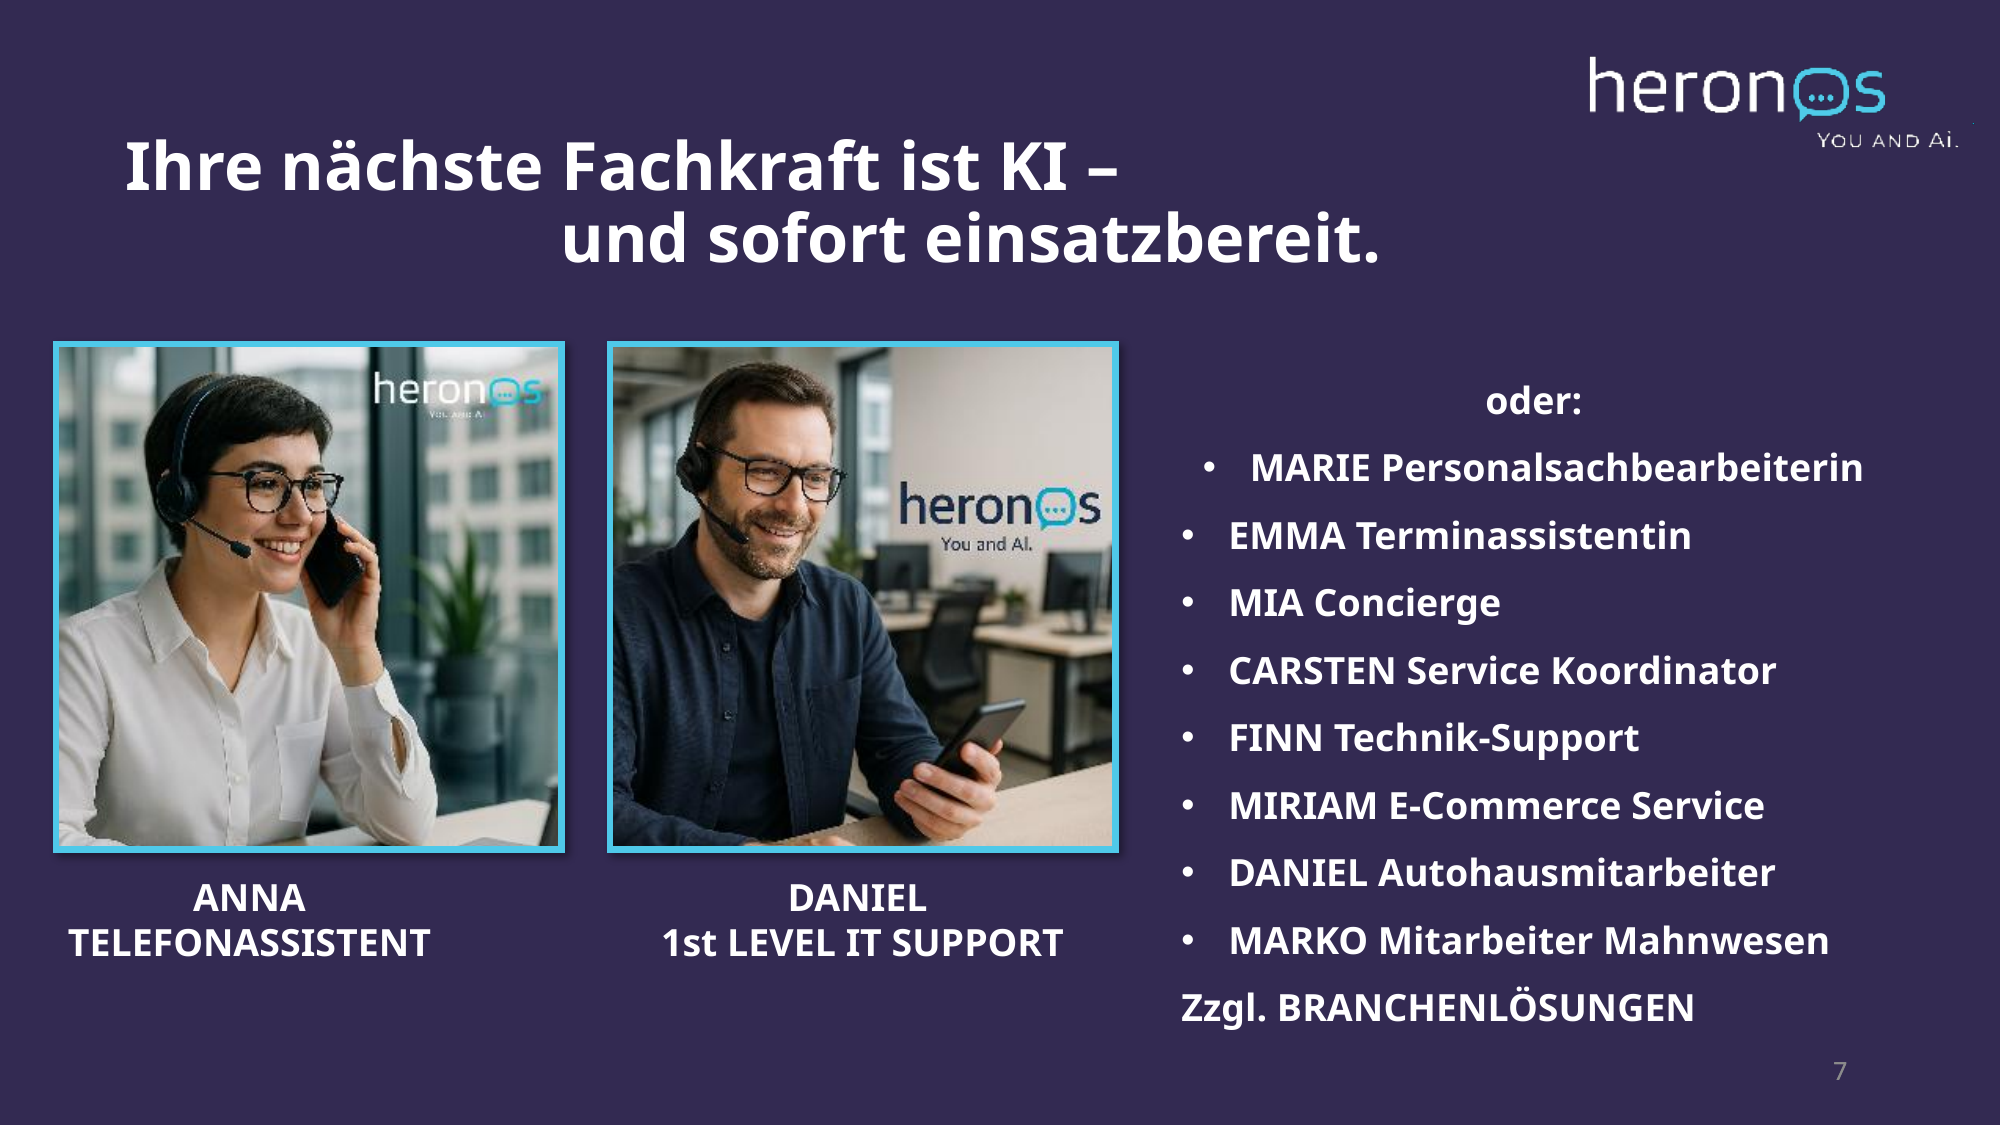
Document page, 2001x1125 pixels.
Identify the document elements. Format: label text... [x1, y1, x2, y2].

picture [1529, 30, 2000, 151]
picture [612, 347, 1113, 847]
picture [58, 347, 559, 847]
text_box DANIEL 1st LEVEL IT SUPPORT [535, 866, 1166, 972]
text_box oder: MARIE Personalsachbearbeiterin EMMA Terminassistentin MIA Concierge CARSTEN Service Koordinator FINN Technik-Support MIRIAM E-Commerce Service DANIEL Autohausmitarbeiter MARKO Mitarbeiter Mahnwesen Zzgl. BRANCHENLÖSUNGEN [1166, 347, 1902, 1037]
title Ihre nächste Fachkraft ist KI – und sofort einsatzbereit. [110, 17, 1503, 284]
text_box ANNA TELEFONASSISTENT [0, 866, 500, 972]
text_box 7 [1412, 1042, 1863, 1103]
